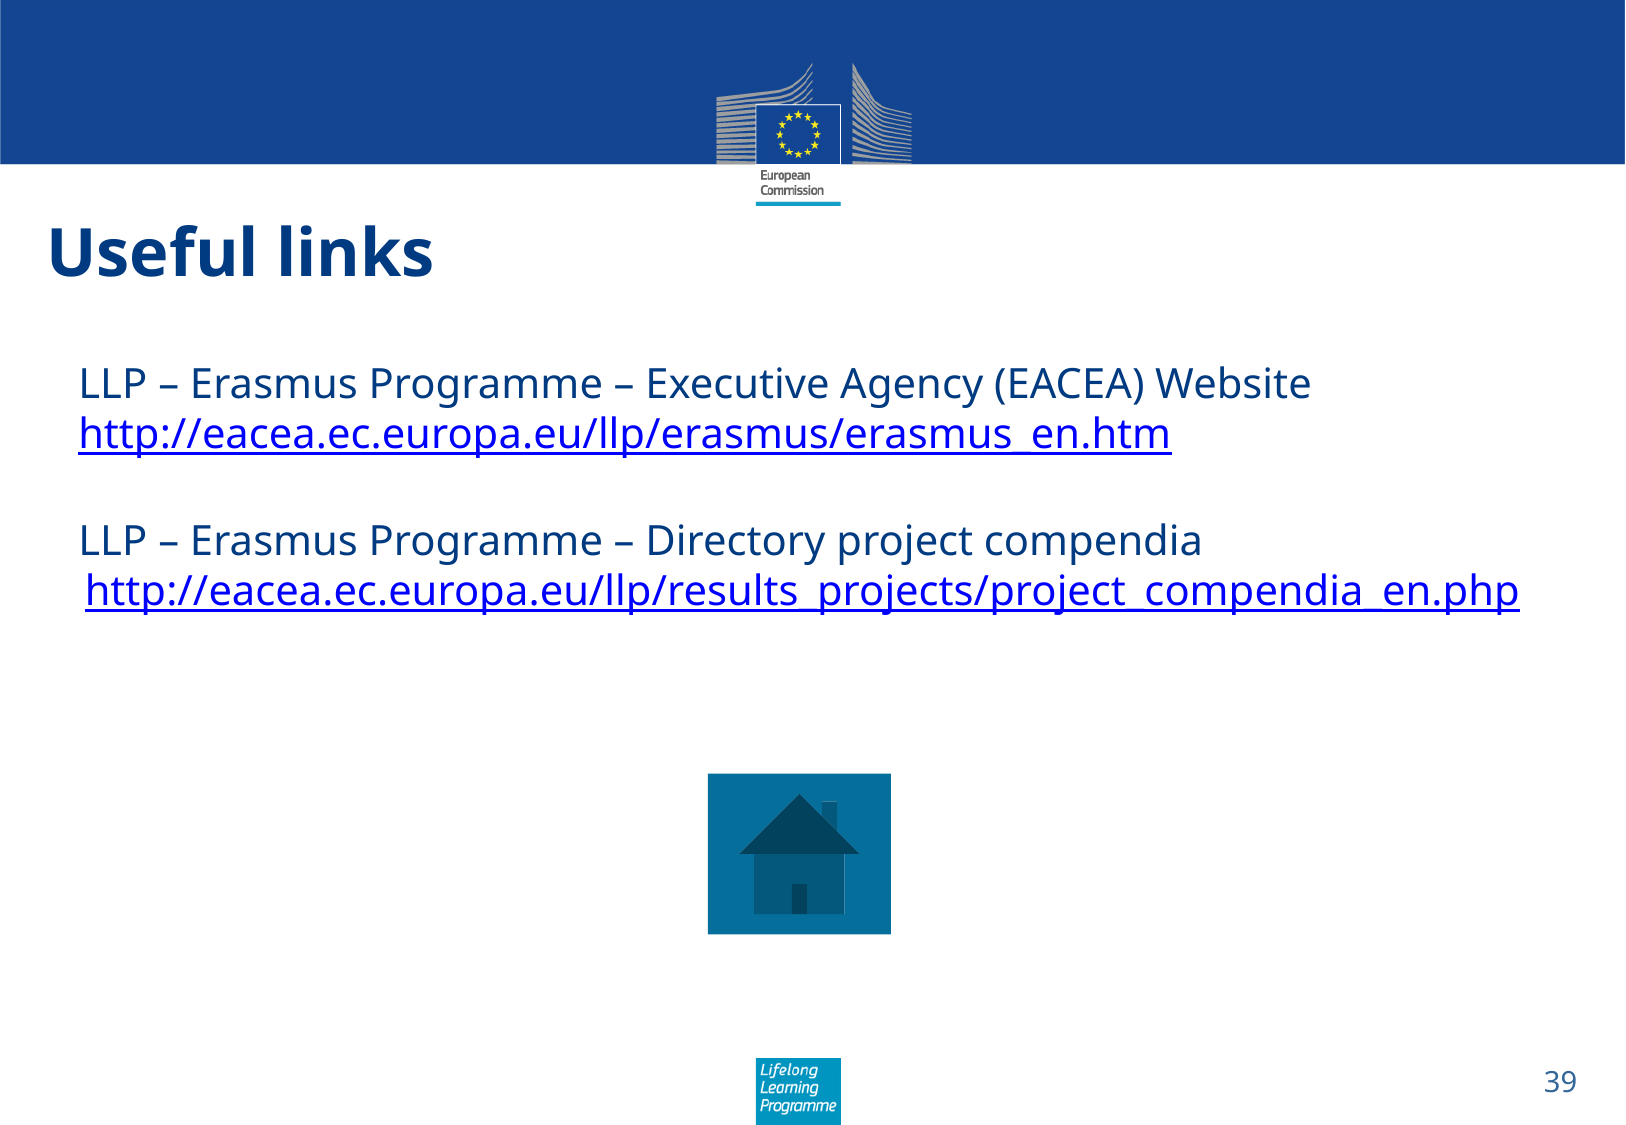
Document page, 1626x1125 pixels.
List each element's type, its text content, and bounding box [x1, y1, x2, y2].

text_box 39 [1198, 1063, 1578, 1125]
picture [785, 1102, 792, 1109]
picture [810, 1070, 816, 1078]
picture [775, 1086, 782, 1093]
picture [0, 0, 1625, 1125]
text_box [707, 773, 891, 935]
text_box LLP – Erasmus Programme – Executive Agency (EACEA) Website http://eacea.ec.europa.eu/llp/erasmus/erasmus_en.htm LLP – Erasmus Programme – Directory project compendia http://eacea.ec.europa.eu/llp/results_projects/project_compendia_en.php [78, 305, 1527, 770]
picture [826, 1102, 834, 1111]
title Useful links [30, 195, 1586, 305]
picture [780, 1104, 788, 1113]
